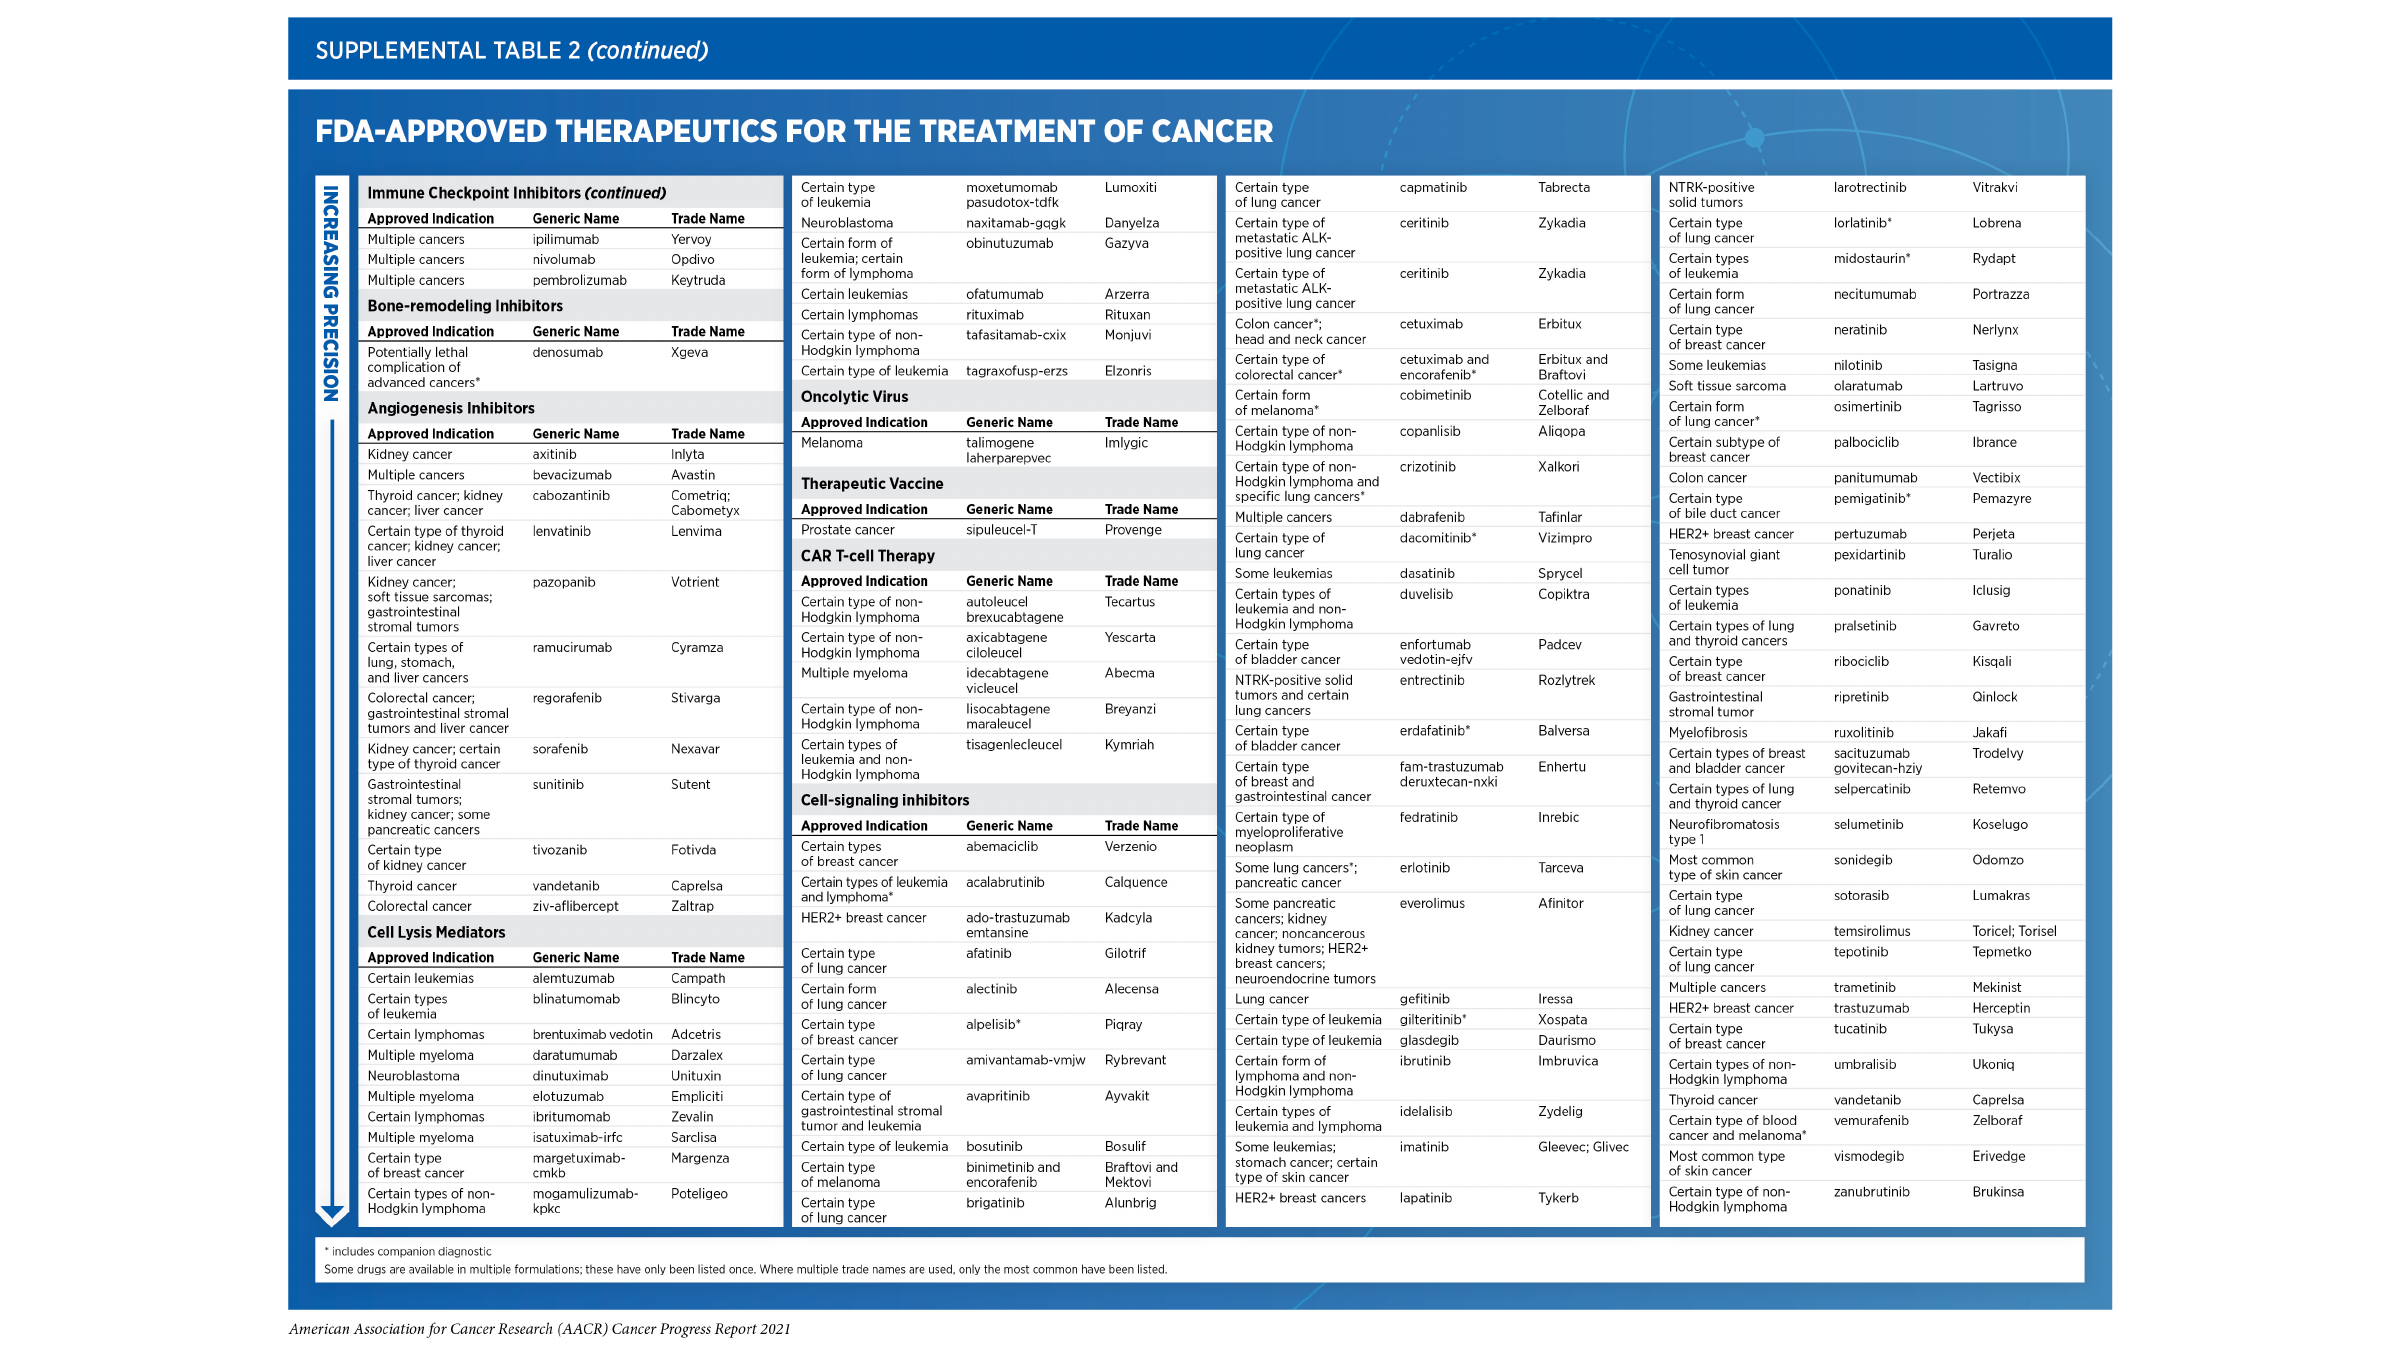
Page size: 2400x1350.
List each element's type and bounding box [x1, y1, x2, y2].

picture [271, 0, 2129, 1350]
